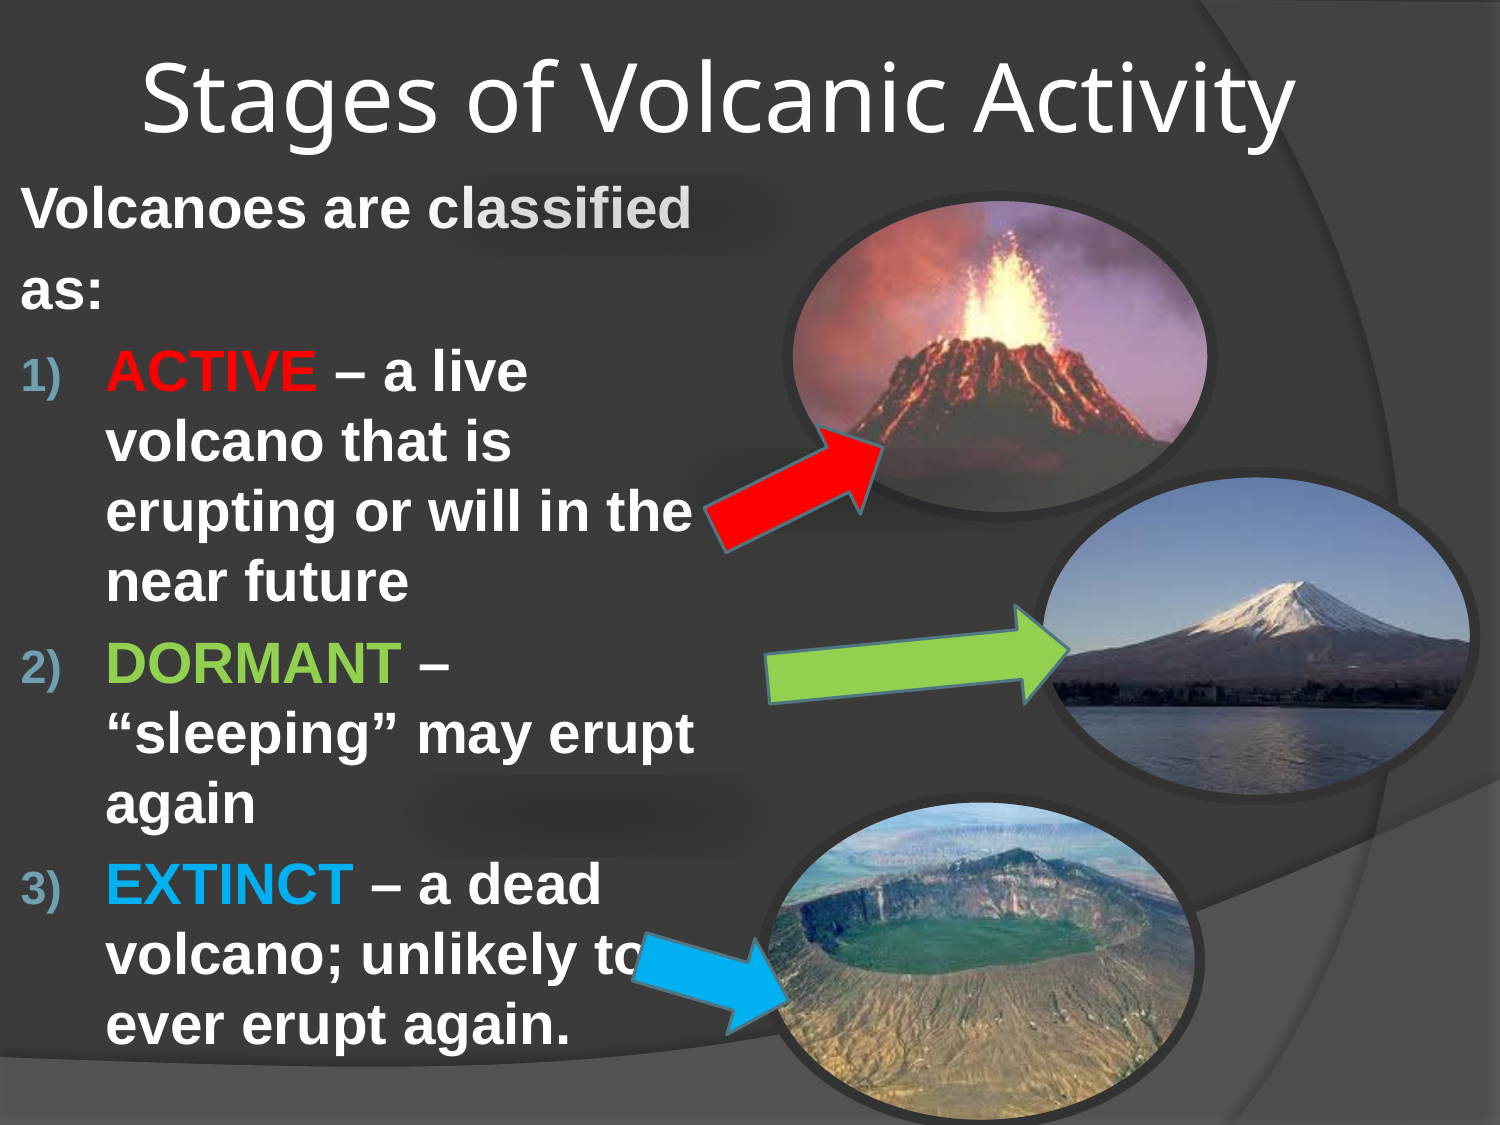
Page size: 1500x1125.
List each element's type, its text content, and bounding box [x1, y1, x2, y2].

text_box [702, 470, 781, 555]
picture [762, 797, 1201, 1125]
text_box [763, 603, 1027, 706]
picture [1037, 471, 1476, 801]
list Volcanoes are classified as: ACTIVE – a live volcano that is erupting or will in the near future DORMANT – “sleeping” may erupt again EXTINCT – a dead volcano; unlikely to ever erupt again. [0, 162, 713, 905]
text_box [630, 931, 752, 1036]
title Stages of Volcanic Activity [75, 0, 1363, 188]
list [787, 195, 1213, 518]
